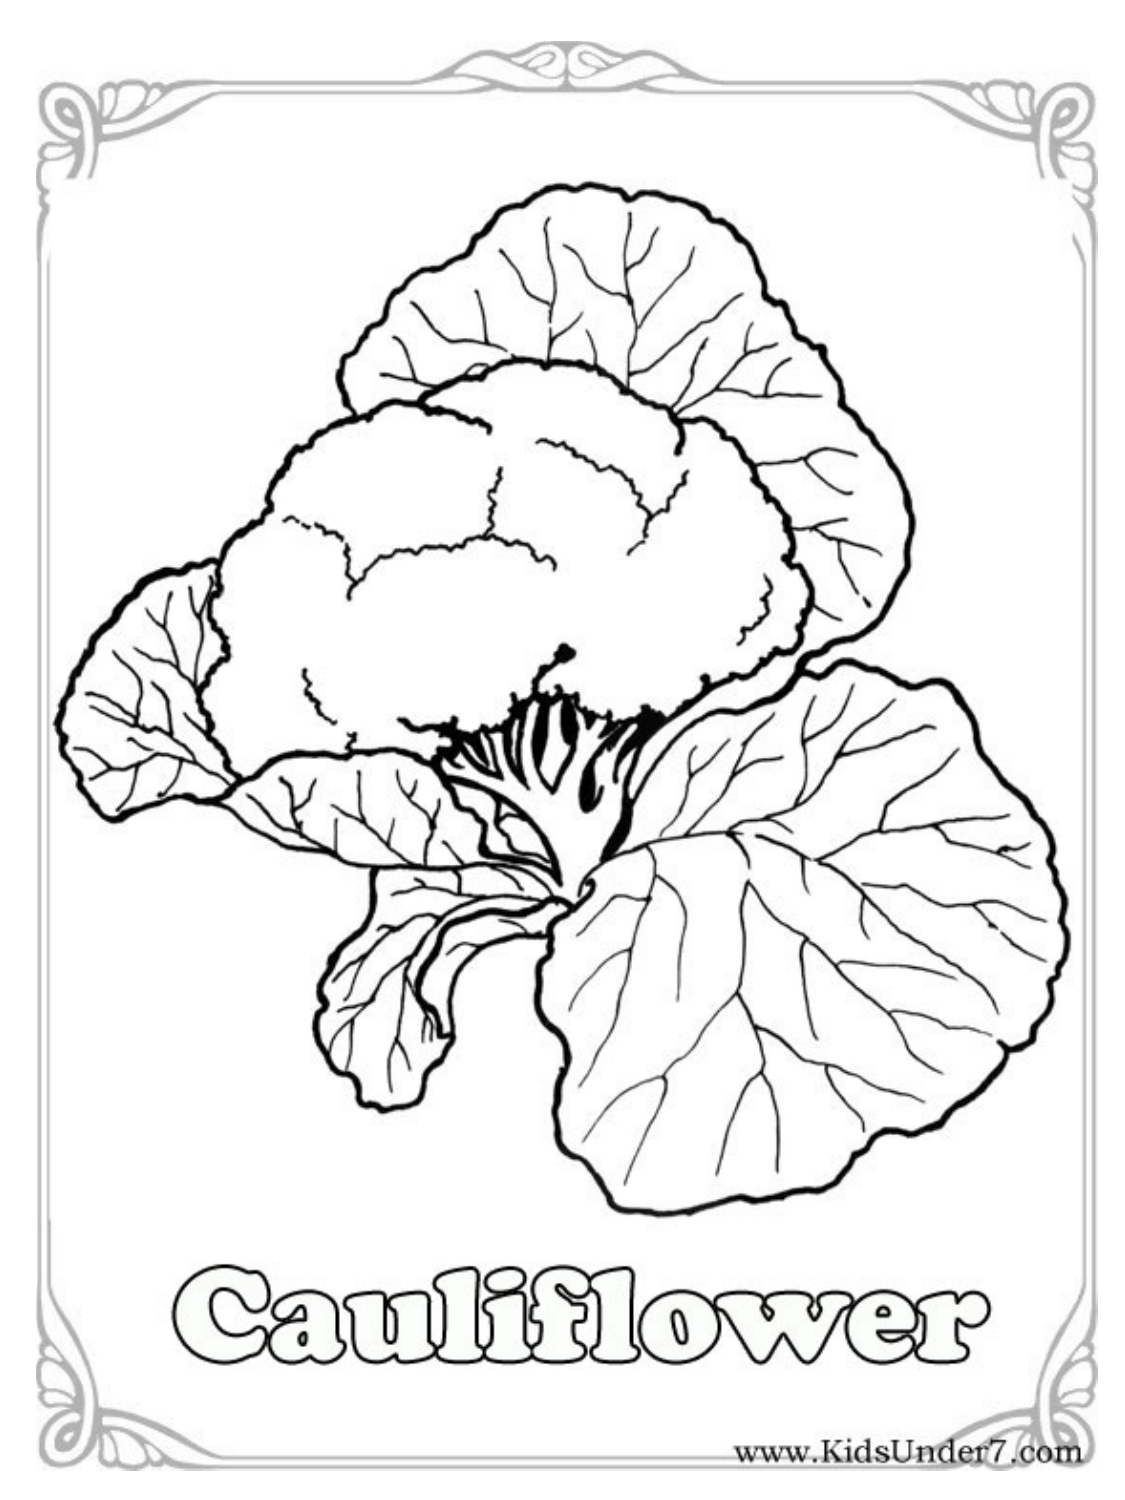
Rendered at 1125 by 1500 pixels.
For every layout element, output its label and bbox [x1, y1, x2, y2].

picture [36, 41, 1098, 1471]
